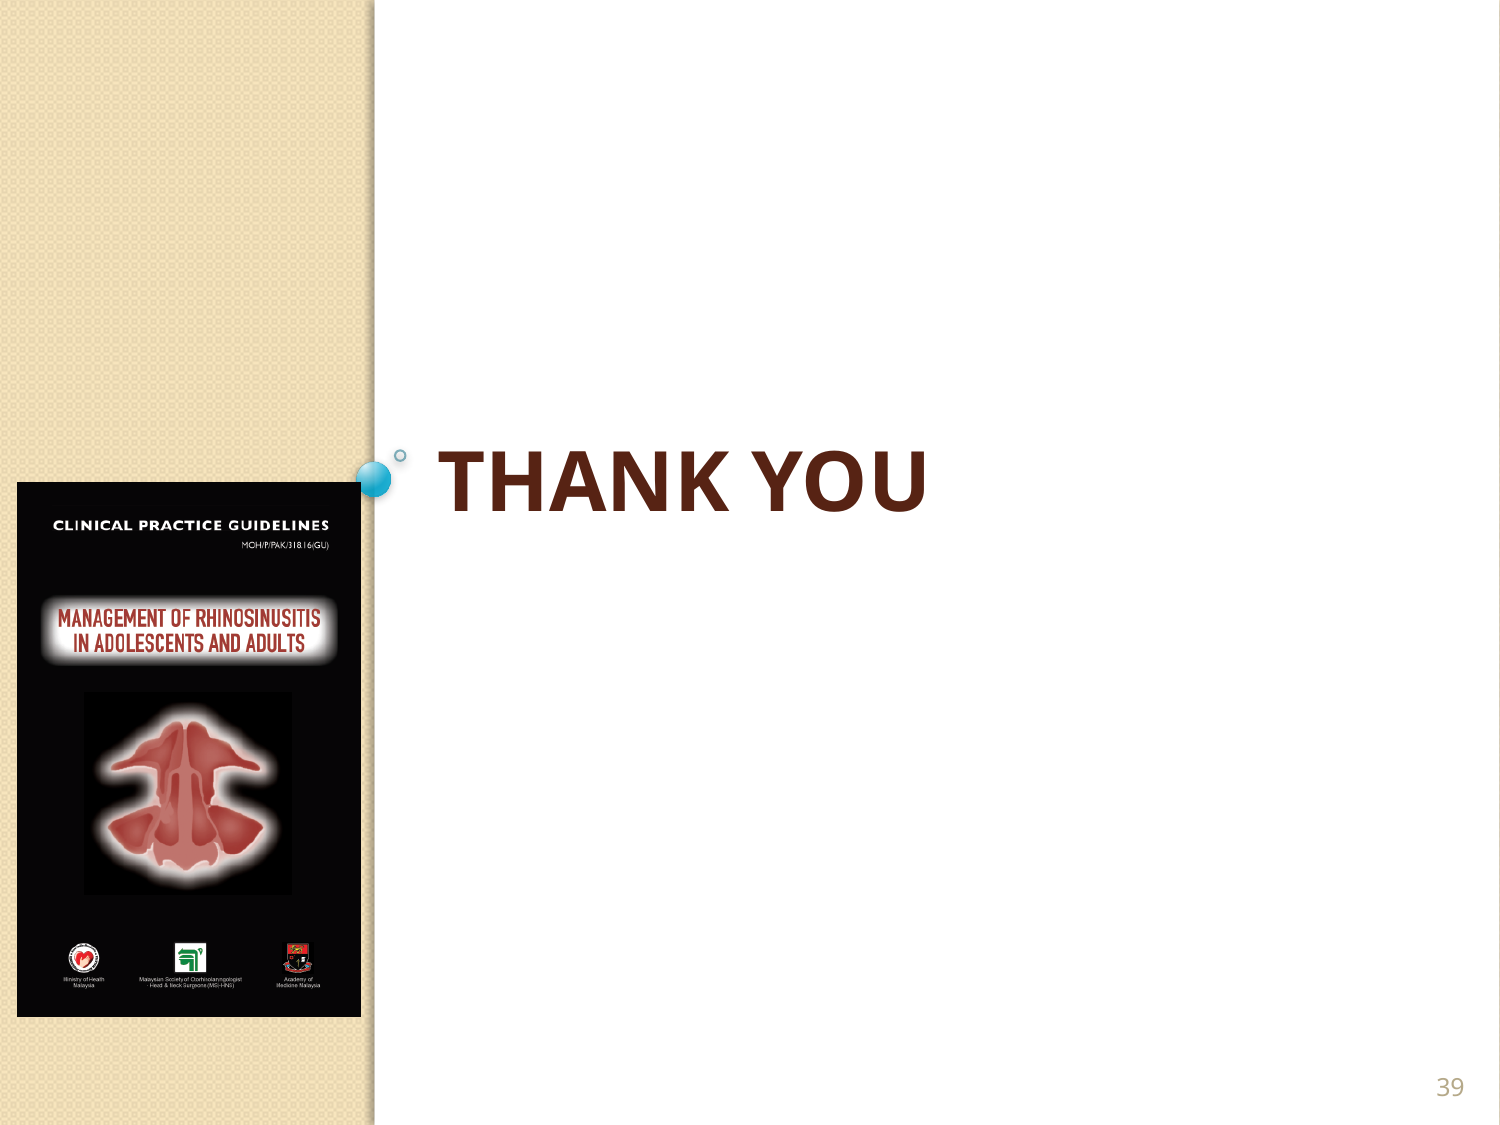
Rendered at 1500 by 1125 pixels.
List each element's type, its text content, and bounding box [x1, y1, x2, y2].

picture [17, 482, 361, 1017]
slide_number 39 [1413, 1034, 1488, 1113]
title Thank You [422, 426, 1473, 802]
picture [367, 489, 374, 495]
